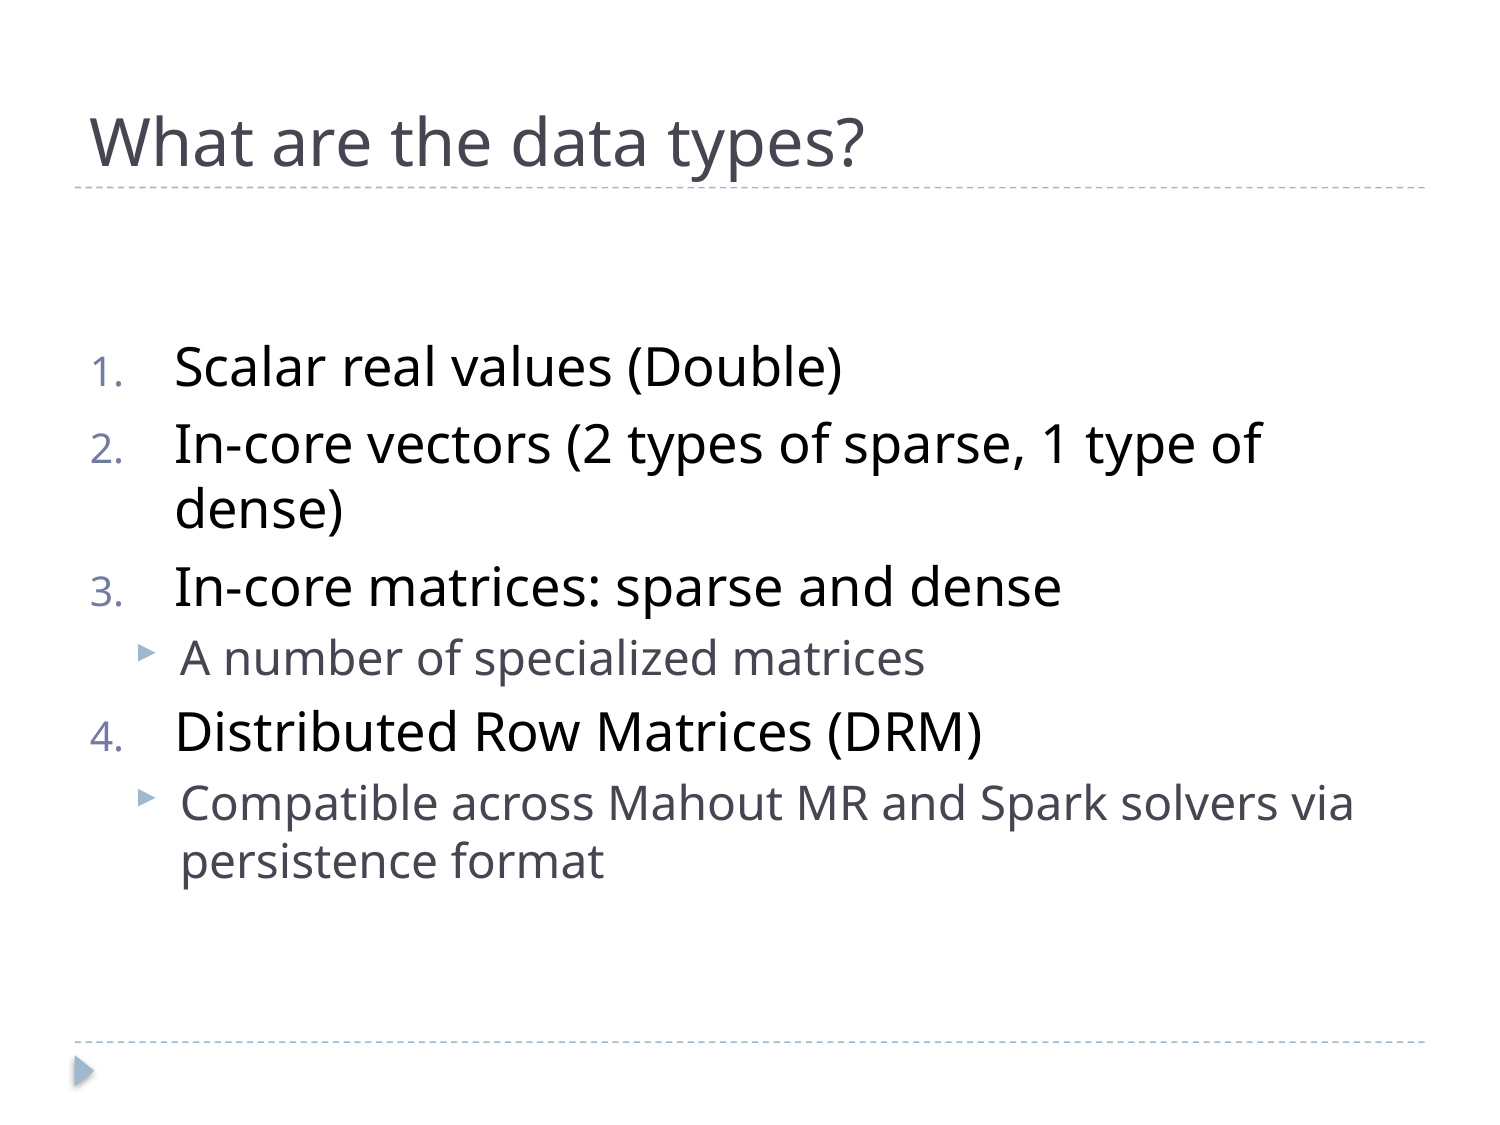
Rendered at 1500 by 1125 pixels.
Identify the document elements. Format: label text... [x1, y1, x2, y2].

title What are the data types? [75, 24, 1425, 188]
list Scalar real values (Double) In-core vectors (2 types of sparse, 1 type of dense) In-core matrices: sparse and dense A number of specialized matrices Distributed Row Matrices (DRM) Compatible across Mahout MR and Spark solvers via persistence format [75, 324, 1425, 1010]
